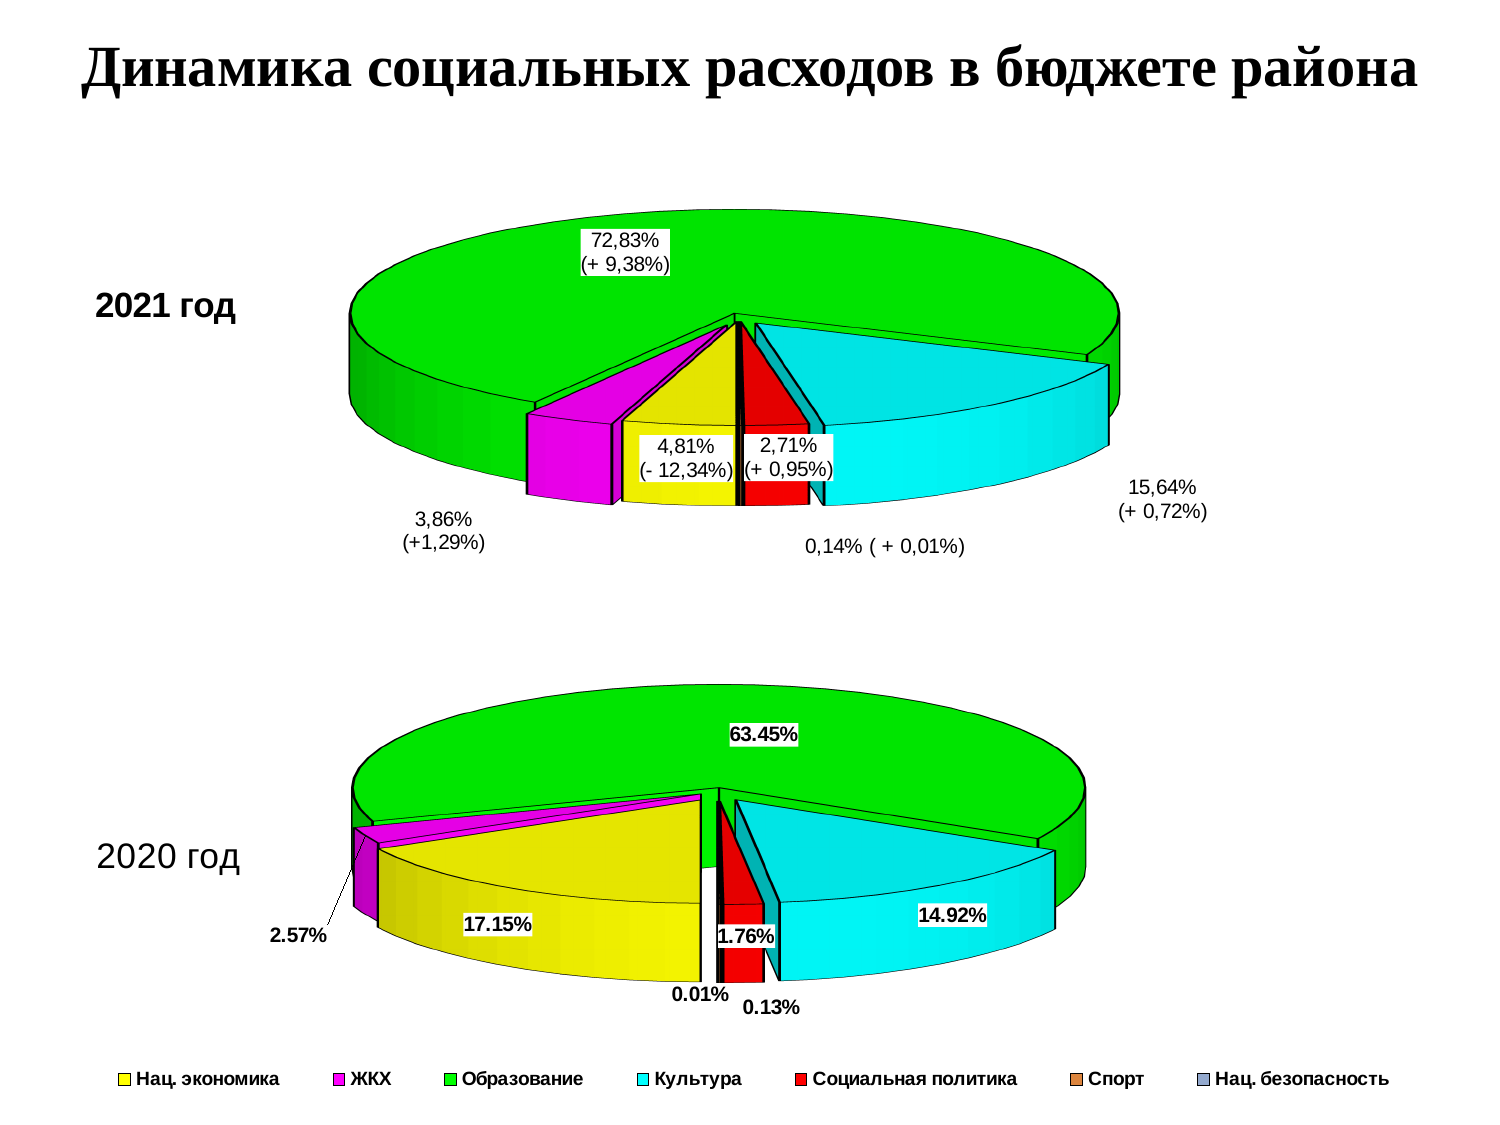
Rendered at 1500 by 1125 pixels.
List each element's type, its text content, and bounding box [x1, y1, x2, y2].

chart [0, 136, 1500, 587]
title Динамика социальных расходов в бюджете района [29, 0, 1471, 126]
chart [0, 644, 1500, 1102]
